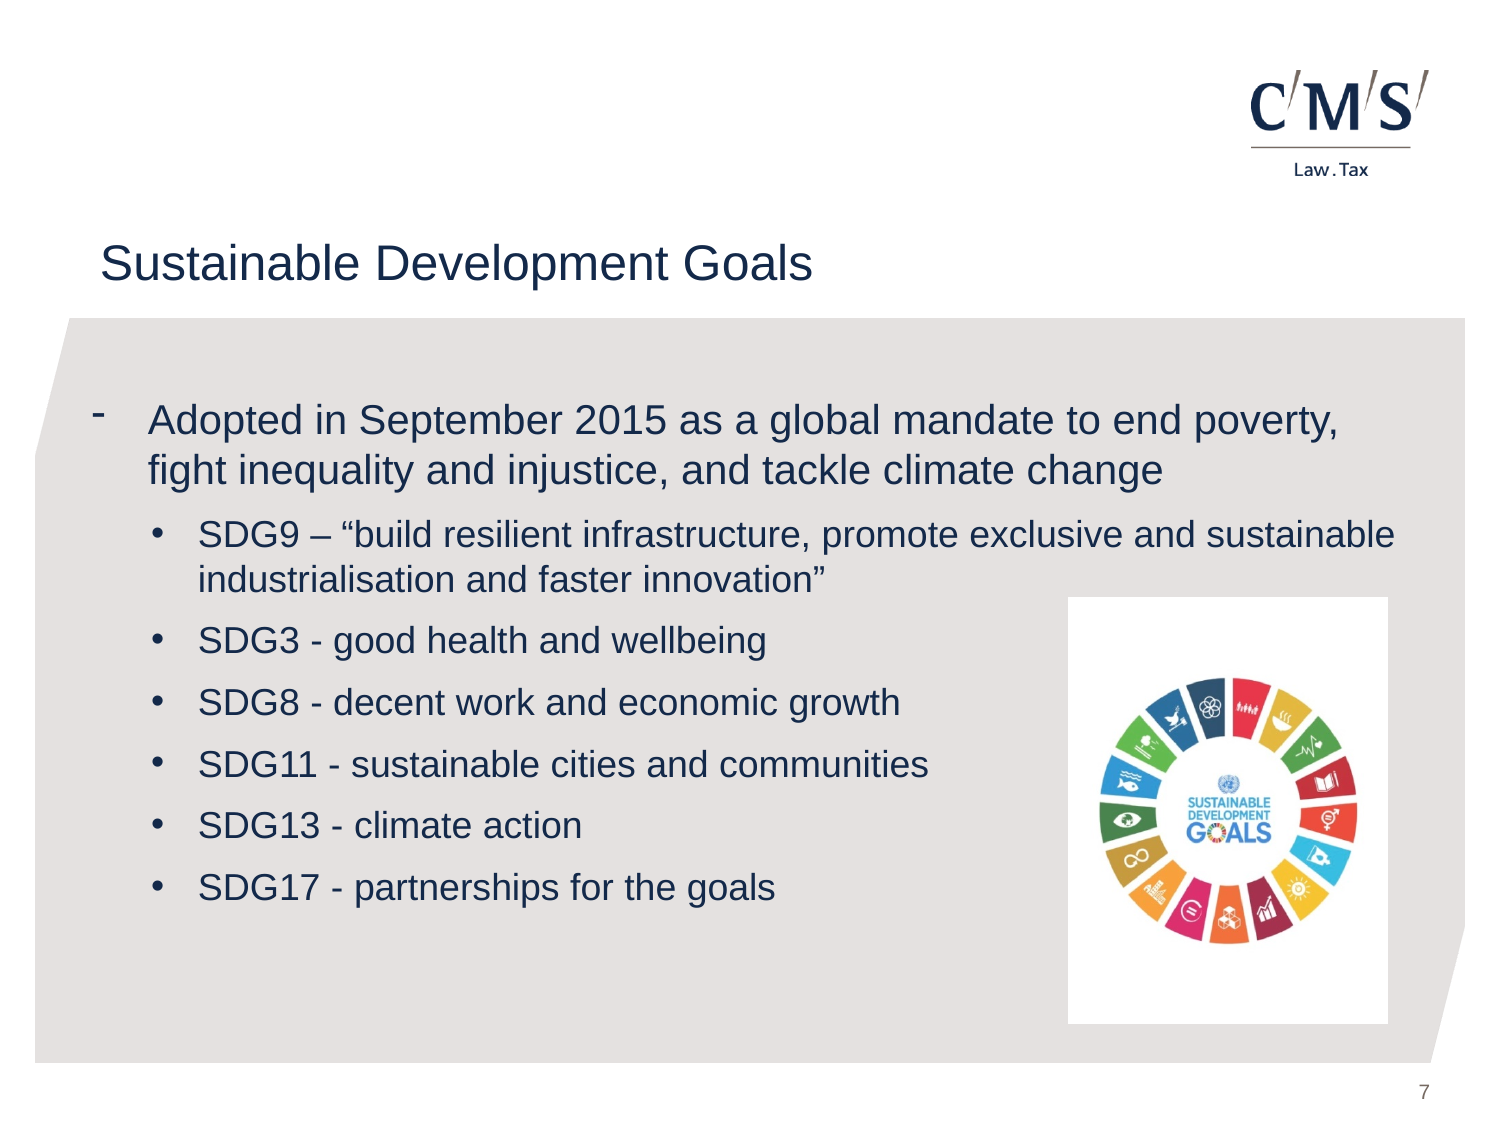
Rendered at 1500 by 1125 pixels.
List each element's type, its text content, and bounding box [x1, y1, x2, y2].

picture [35, 318, 1465, 1063]
list Adopted in September 2015 as a global mandate to end poverty, fight inequality and injustice, and tackle climate change SDG9 – “build resilient infrastructure, promote exclusive and sustainable industrialisation and faster innovation” SDG3 - good health and wellbeing SDG8 - decent work and economic growth SDG11 - sustainable cities and communities SDG13 - climate action SDG17 - partnerships for the goals [76, 385, 1422, 1059]
slide_number 7 [1350, 1070, 1446, 1111]
list Sustainable Development Goals [85, 38, 1178, 299]
picture [1251, 70, 1429, 176]
